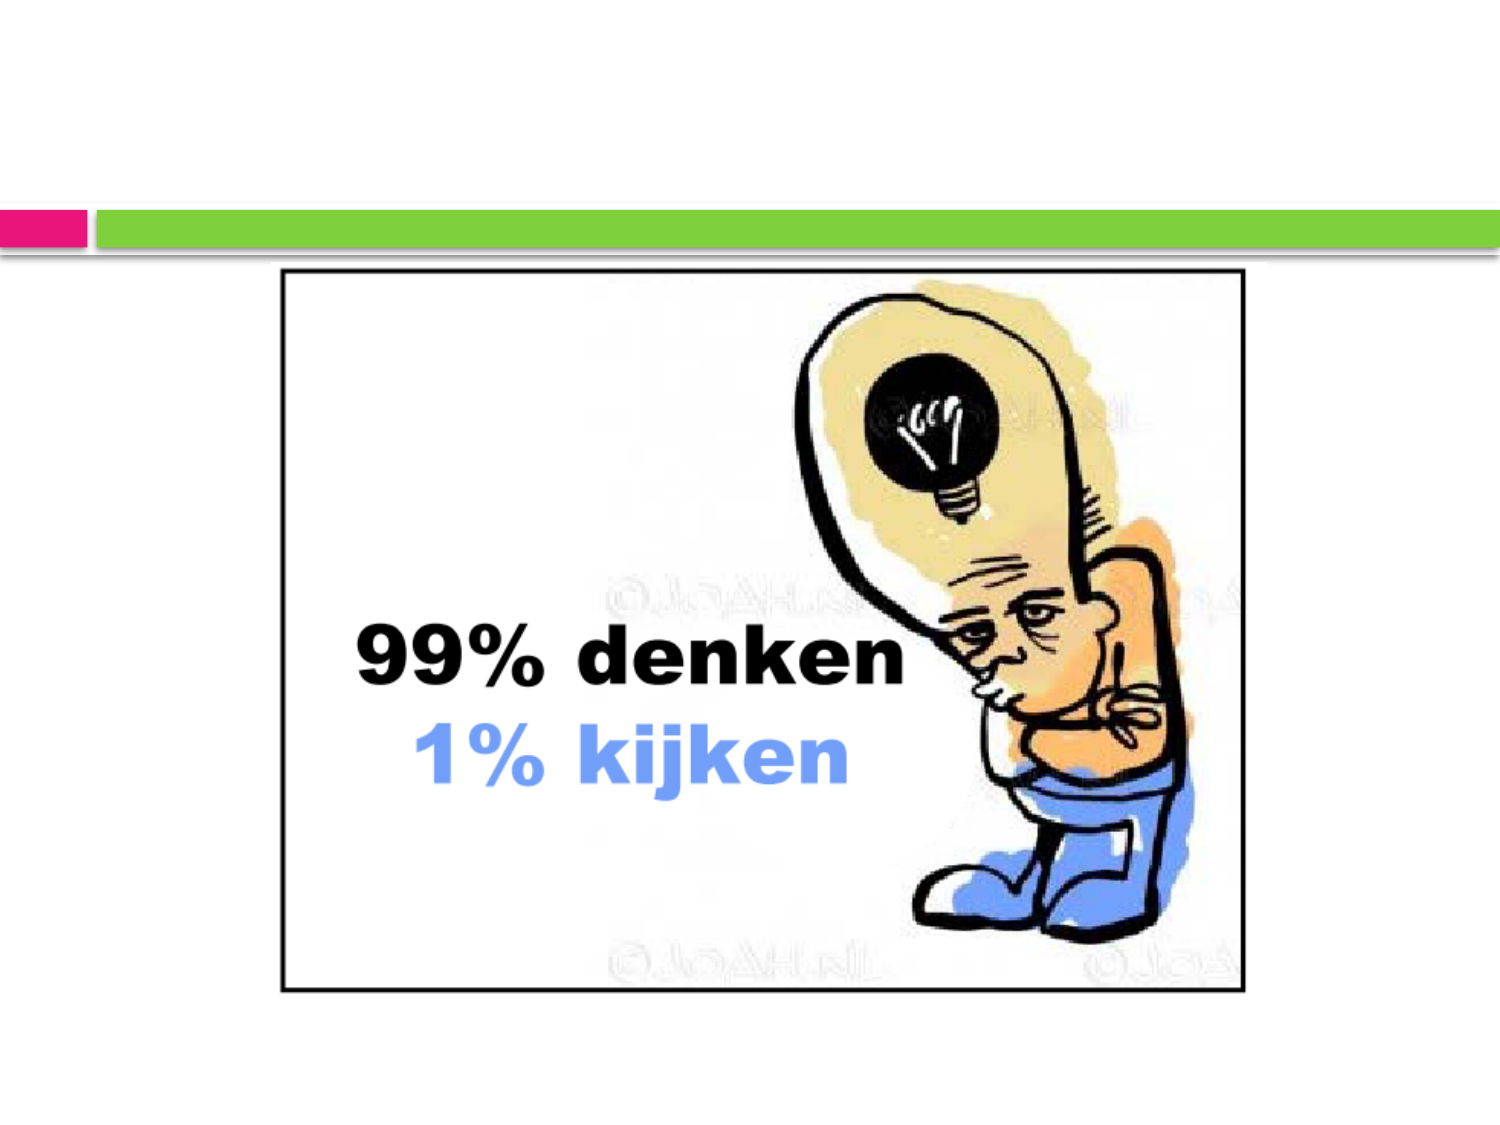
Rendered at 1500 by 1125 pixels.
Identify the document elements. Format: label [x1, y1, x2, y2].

list [271, 262, 1268, 1001]
